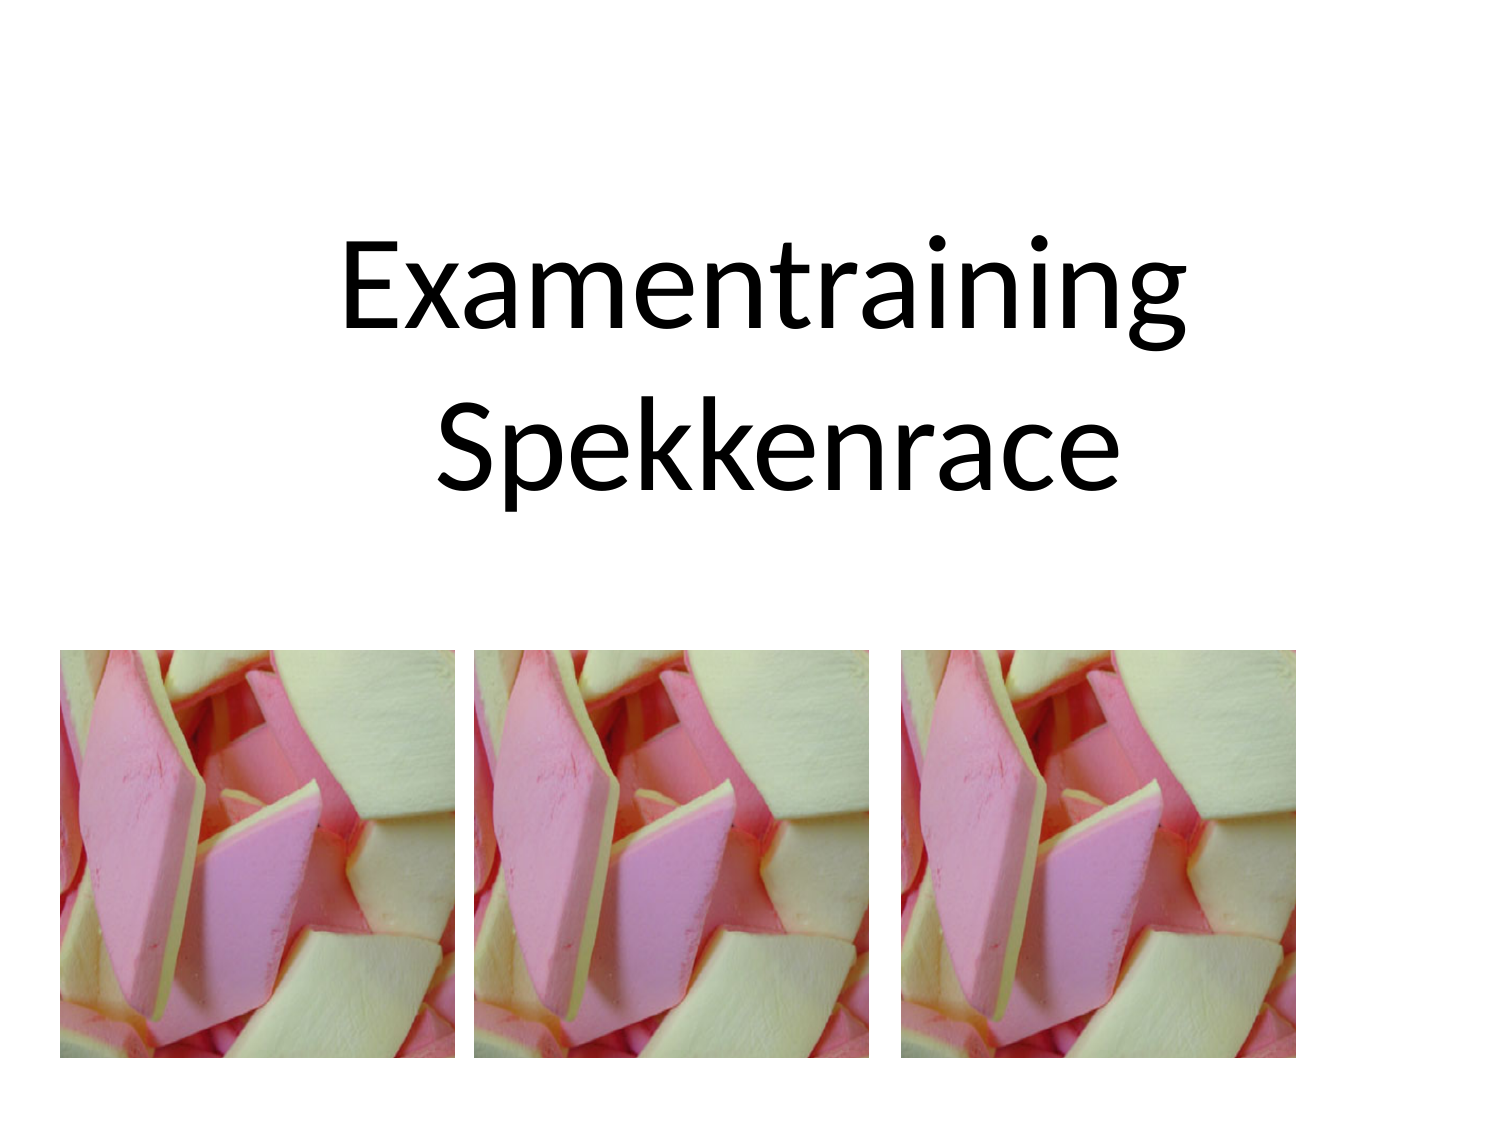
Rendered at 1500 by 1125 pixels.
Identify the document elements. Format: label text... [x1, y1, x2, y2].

title Examentraining Spekkenrace [147, 184, 1411, 528]
picture [901, 650, 1296, 1058]
picture [474, 650, 870, 1058]
picture [60, 650, 456, 1058]
